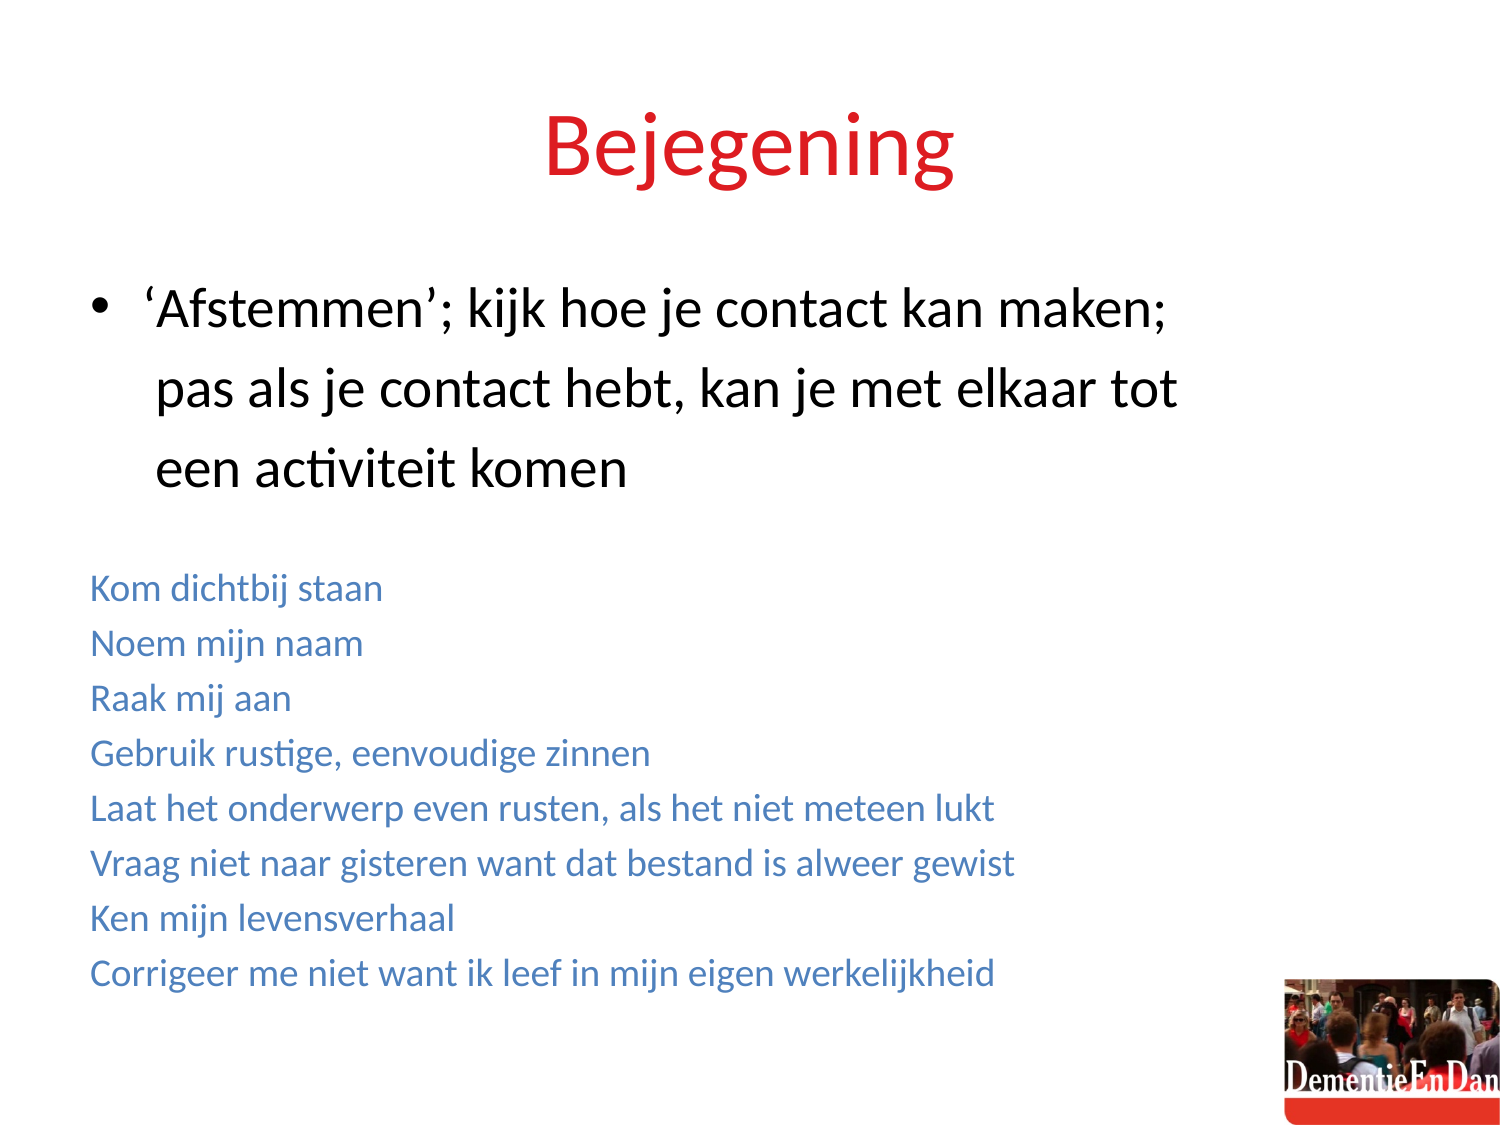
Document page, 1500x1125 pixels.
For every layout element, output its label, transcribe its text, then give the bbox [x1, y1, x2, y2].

list ‘Afstemmen’; kijk hoe je contact kan maken; pas als je contact hebt, kan je met elkaar tot een activiteit komen Kom dichtbij staan Noem mijn naam Raak mij aan Gebruik rustige, eenvoudige zinnen Laat het onderwerp even rusten, als het niet meteen lukt Vraag niet naar gisteren want dat bestand is alweer gewist Ken mijn levensverhaal Corrigeer me niet want ik leef in mijn eigen werkelijkheid [75, 262, 1425, 1005]
title Bejegening [75, 45, 1425, 233]
picture [1283, 979, 1500, 1125]
